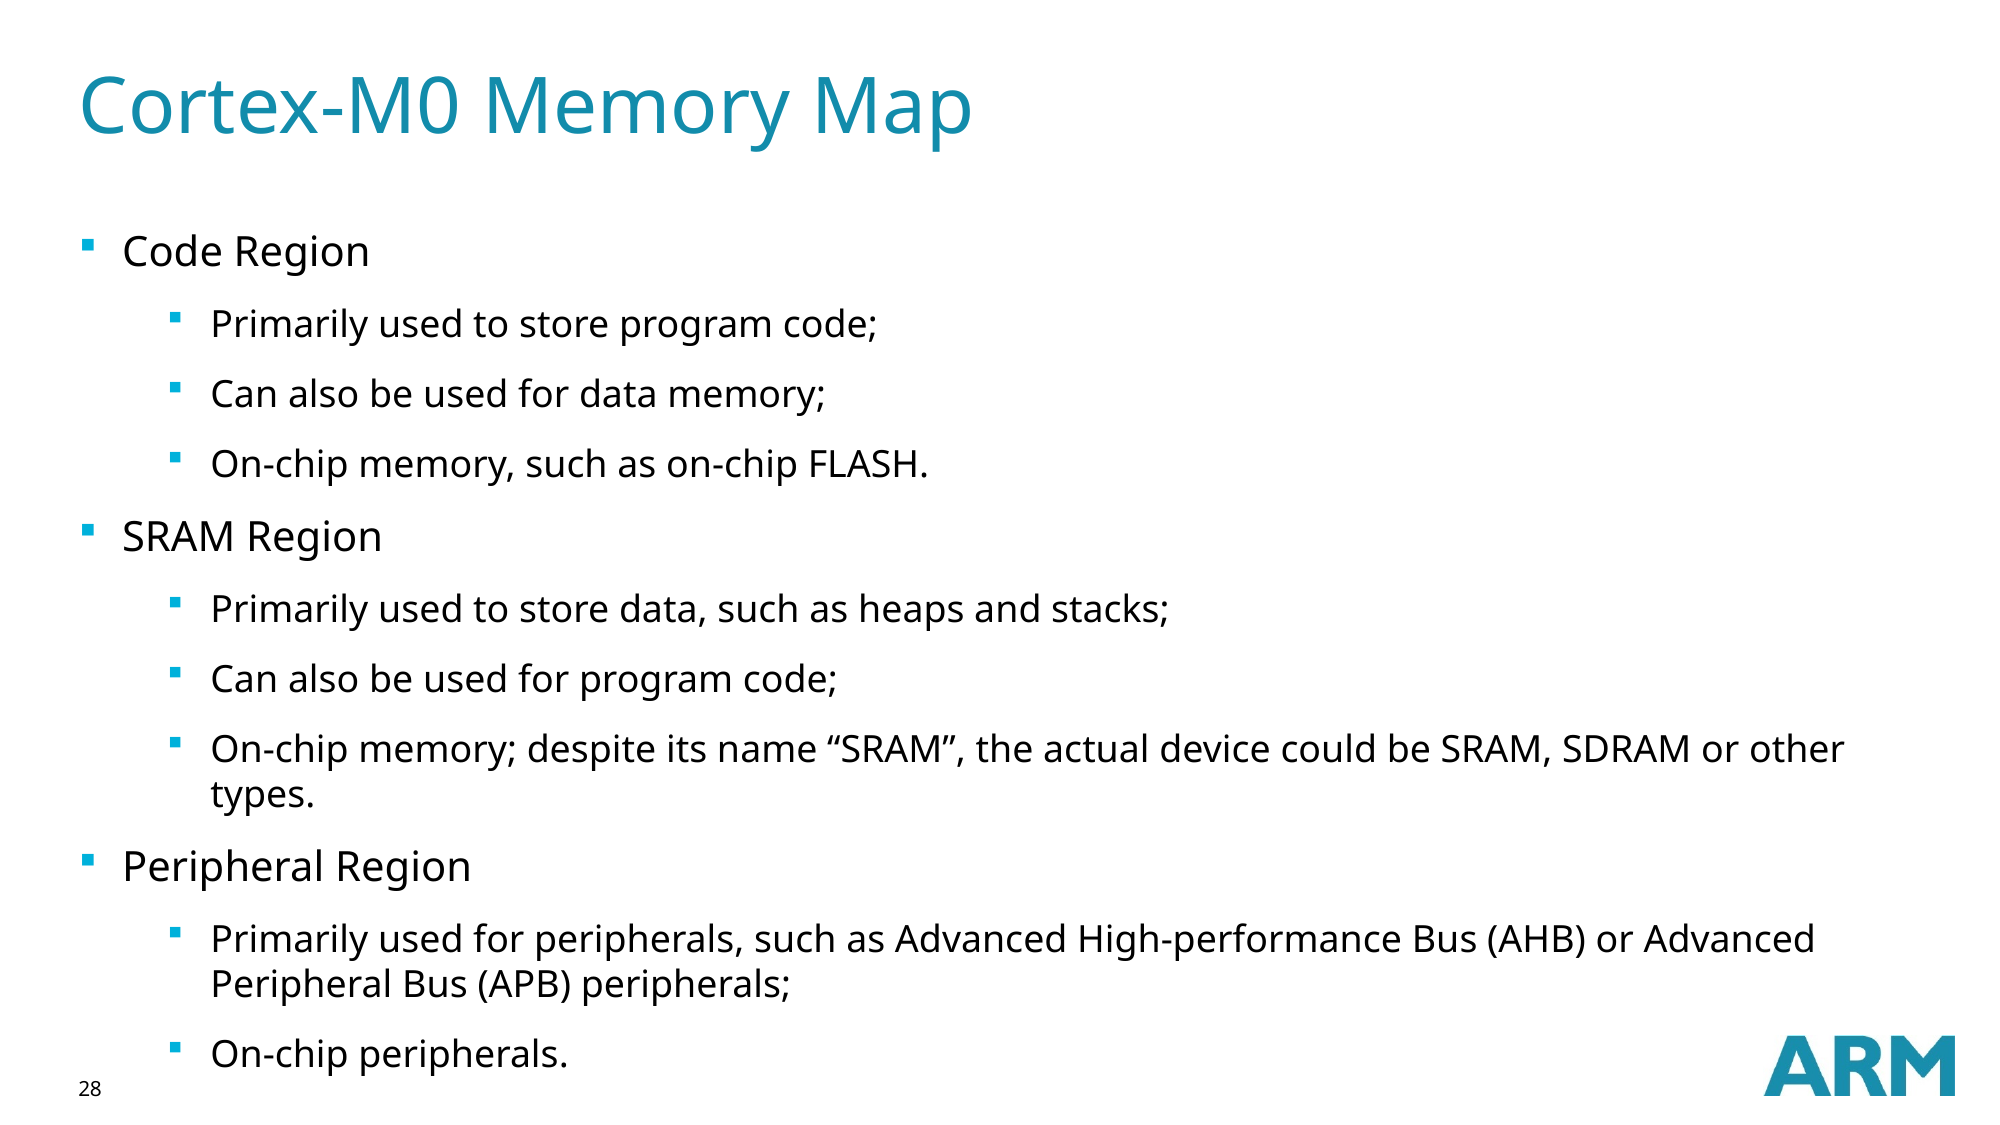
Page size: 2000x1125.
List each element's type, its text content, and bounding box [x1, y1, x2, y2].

picture [1763, 1035, 1955, 1096]
title Cortex-M0 Memory Map [78, 55, 1910, 150]
list Code Region Primarily used to store program code; Can also be used for data memory; On-chip memory, such as on-chip FLASH. SRAM Region Primarily used to store data, such as heaps and stacks; Can also be used for program code; On-chip memory; despite its name “SRAM”, the actual device could be SRAM, SDRAM or other types. Peripheral Region Primarily used for peripherals, such as Advanced High-performance Bus (AHB) or Advanced Peripheral Bus (APB) peripherals; On-chip peripherals. [78, 224, 1909, 993]
